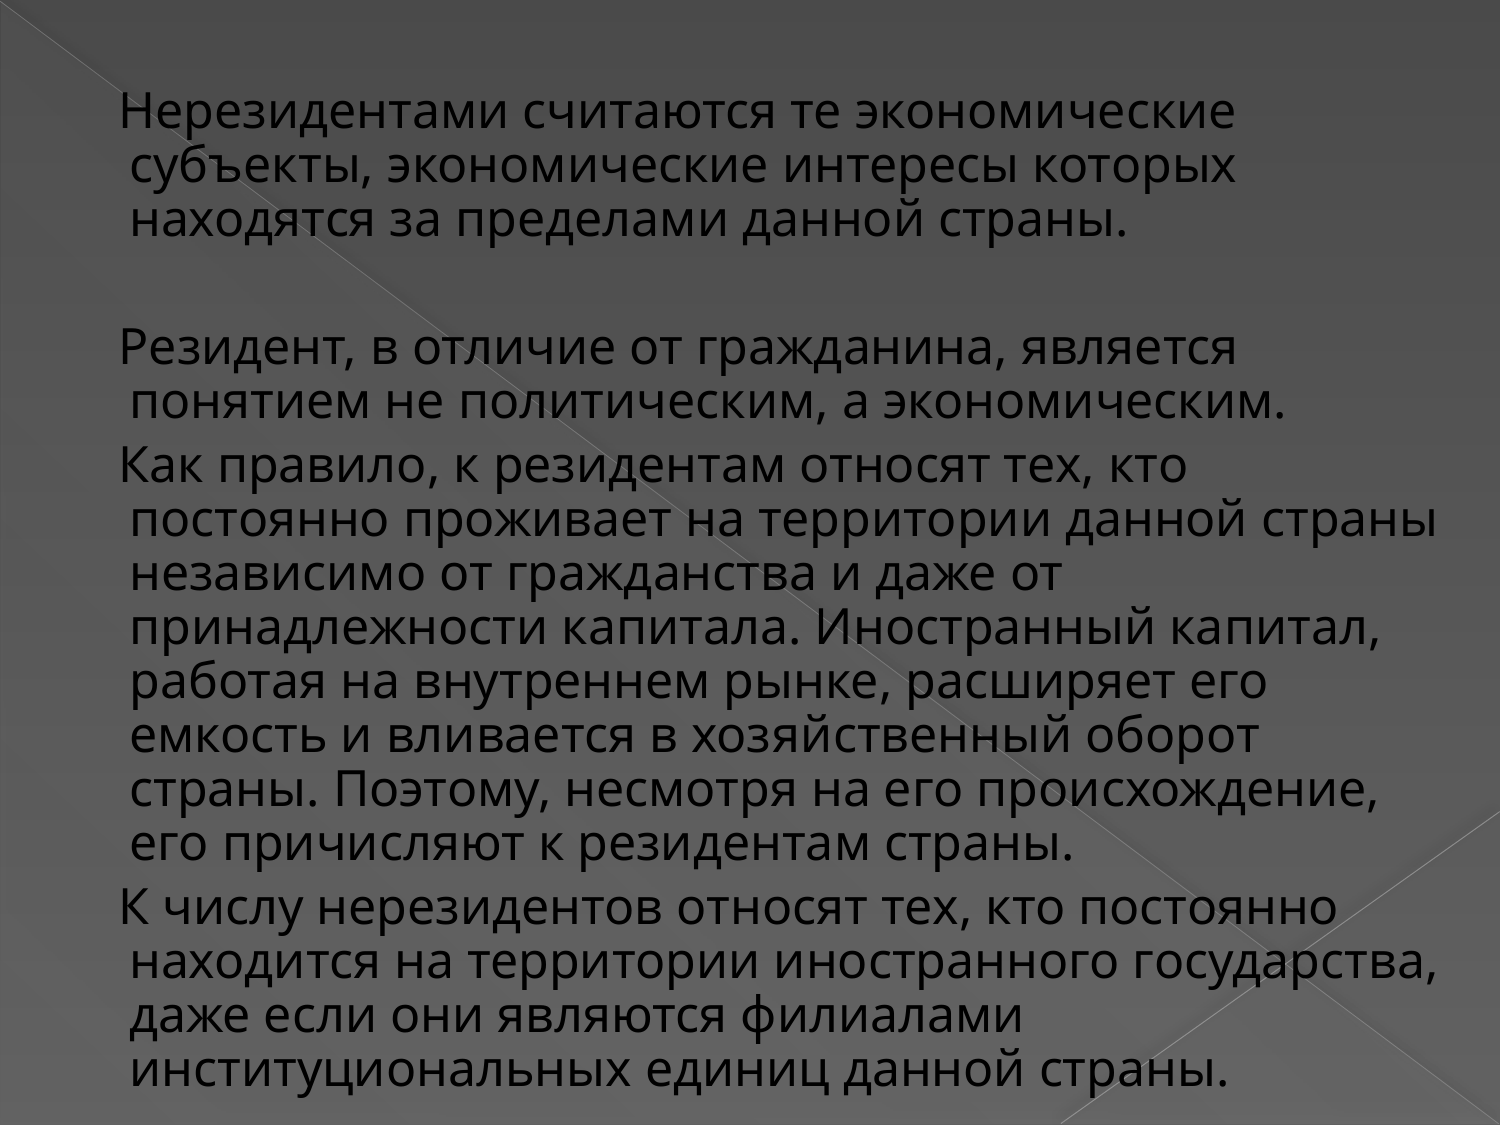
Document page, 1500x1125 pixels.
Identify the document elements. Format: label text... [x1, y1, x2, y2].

list Нерезидентами считаются те экономические субъекты, экономические интересы которых находятся за пределами данной страны. Резидент, в отличие от гражданина, является понятием не политическим, а экономическим. Как правило, к резидентам относят тех, кто постоянно проживает на территории данной страны независимо от гражданства и даже от принадлежности капитала. Иностранный капитал, работая на внутреннем рынке, расширяет его емкость и вливается в хозяйственный оборот страны. Поэтому, несмотря на его происхождение, его причисляют к резидентам страны. К числу нерезидентов относят тех, кто постоянно находится на территории иностранного государства, даже если они являются филиалами институциональных единиц данной страны. [41, 78, 1471, 1125]
